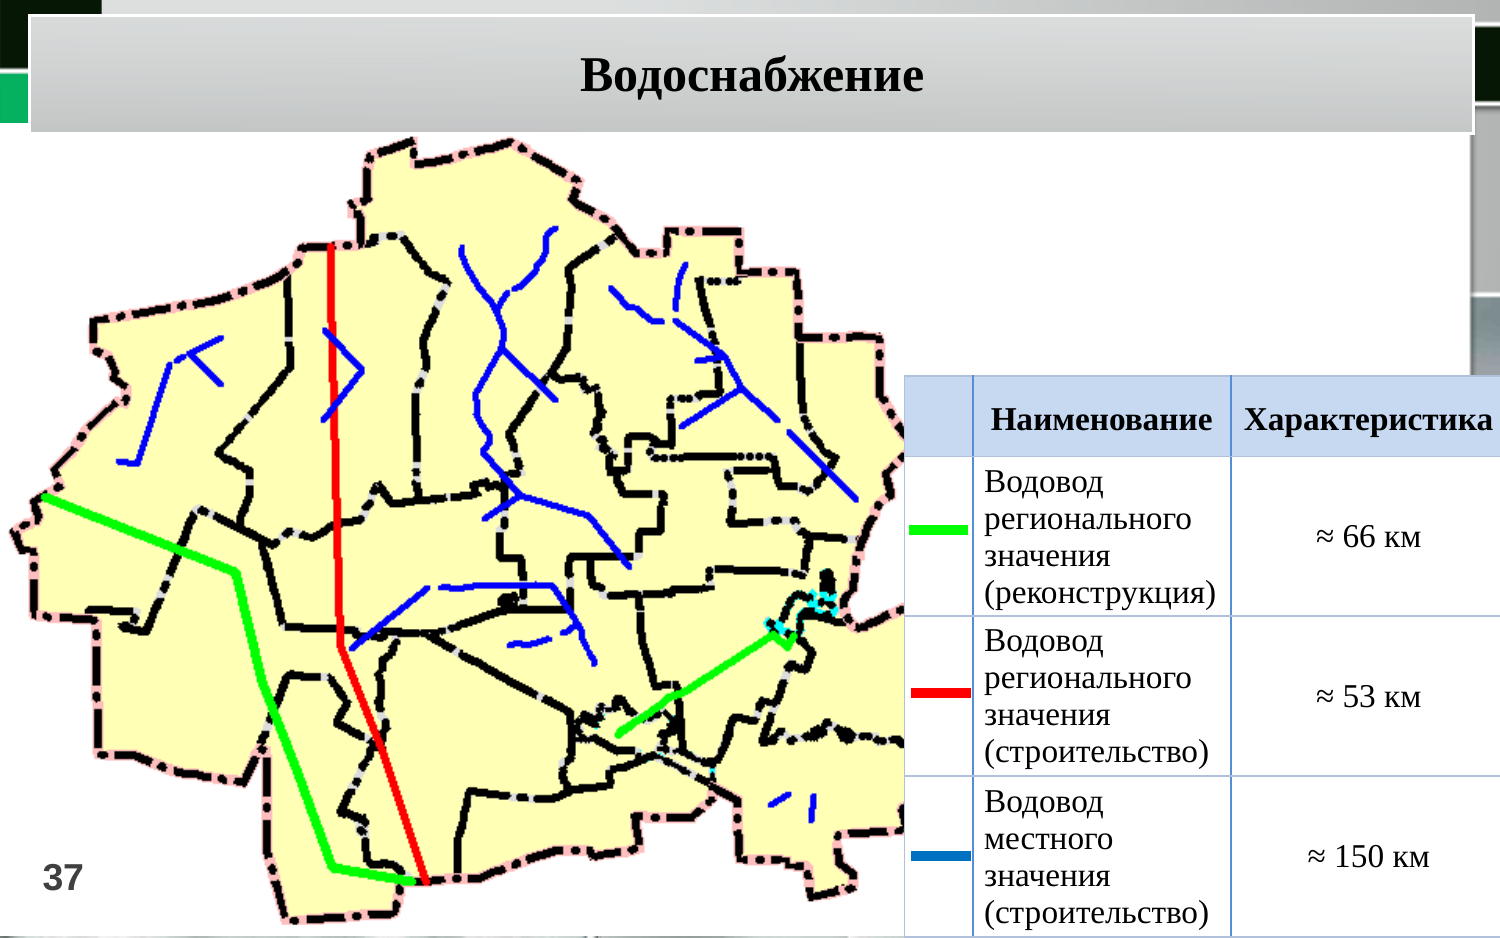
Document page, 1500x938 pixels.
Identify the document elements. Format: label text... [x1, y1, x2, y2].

table_cell ≈ 53 км [1232, 617, 1500, 775]
table_cell Водовод местного значения (строительство) [1038, 777, 1230, 936]
table_cell Водовод регионального значения (реконструкция) [1038, 457, 1230, 615]
table_cell ≈ 66 км [1232, 457, 1500, 615]
table_cell Водовод регионального значения (строительство) [1038, 617, 1230, 775]
table_header Характеристика [1232, 377, 1500, 456]
picture [0, 0, 1500, 938]
table_header Наименование [1038, 377, 1230, 456]
table_cell ≈ 150 км [1232, 777, 1500, 936]
